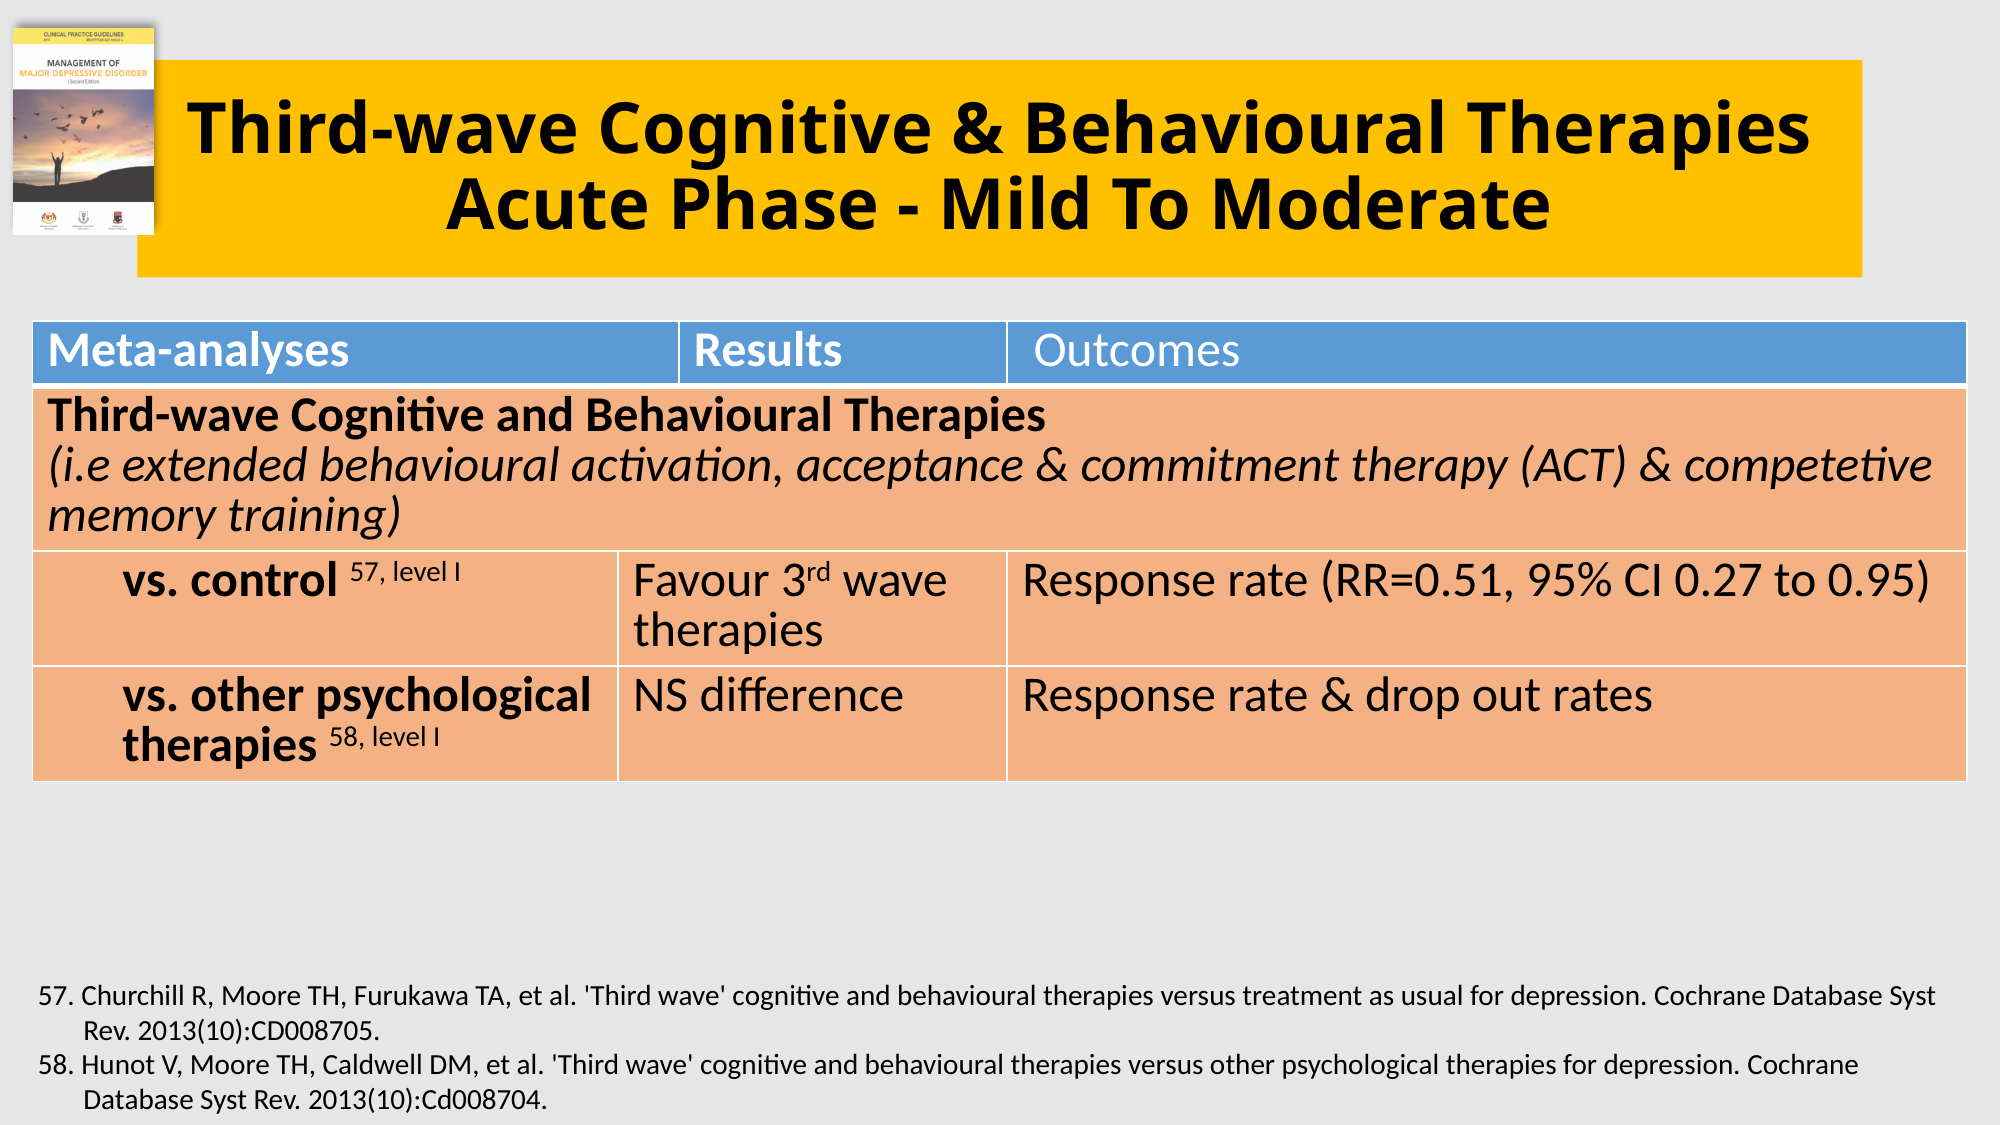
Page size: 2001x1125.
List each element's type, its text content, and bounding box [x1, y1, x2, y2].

table_header Outcomes [1008, 322, 1966, 383]
table_cell Response rate (RR=0.51, 95% CI 0.27 to 0.95) [1008, 552, 1966, 665]
text_box 57. Churchill R, Moore TH, Furukawa TA, et al. 'Third wave' cognitive and behavioural therapies versus treatment as usual for depression. Cochrane Database Syst Rev. 2013(10):CD008705. 58. Hunot V, Moore TH, Caldwell DM, et al. 'Third wave' cognitive and behavioural therapies versus other psychological therapies for depression. Cochrane Database Syst Rev. 2013(10):Cd008704. [23, 968, 1977, 1123]
title Third-wave Cognitive & Behavioural Therapies Acute Phase - Mild To Moderate [137, 59, 1863, 278]
table_cell Third-wave Cognitive and Behavioural Therapies (i.e extended behavioural activation, acceptance & commitment therapy (ACT) & competetive memory training) [33, 389, 1966, 550]
table_cell Response rate & drop out rates [1008, 667, 1966, 781]
table_cell vs. control 57, level I [33, 552, 617, 665]
table_cell NS difference [619, 667, 1006, 781]
table_header Meta-analyses [33, 322, 678, 383]
table_cell Favour 3rd wave therapies [619, 552, 1006, 665]
table_cell vs. other psychological therapies 58, level I [33, 667, 617, 781]
table_header Results [680, 322, 1006, 383]
picture [13, 28, 154, 235]
